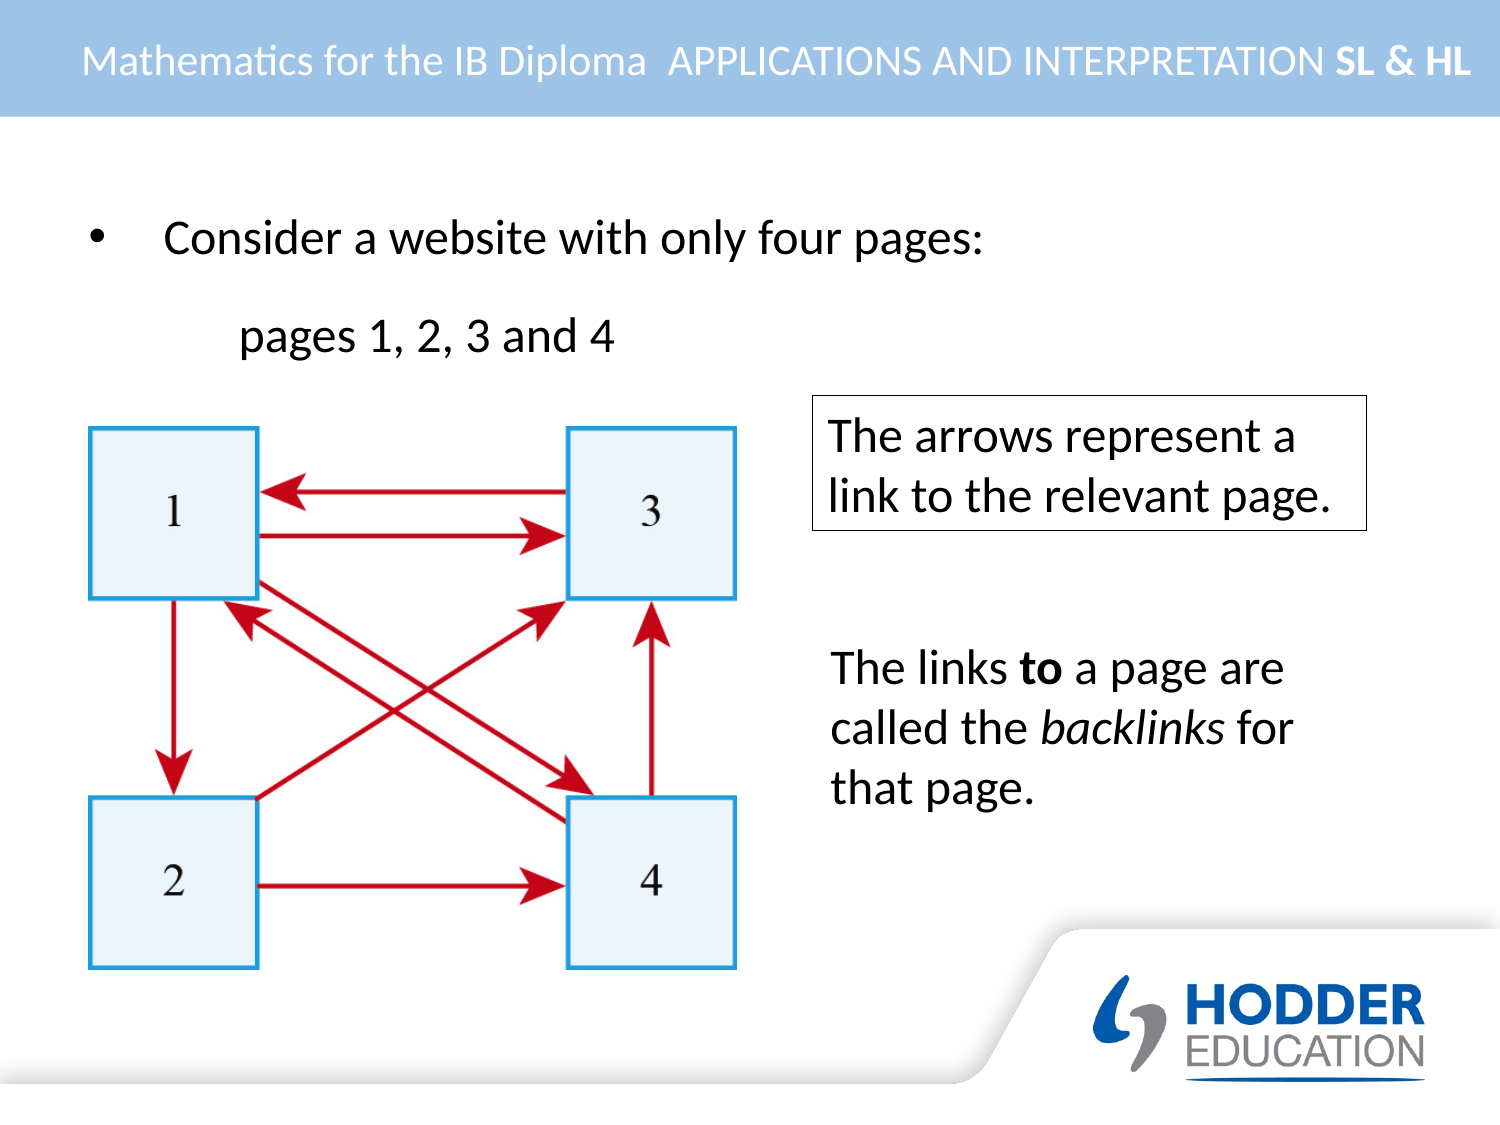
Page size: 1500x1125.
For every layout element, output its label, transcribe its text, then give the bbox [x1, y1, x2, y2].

text_box The links to a page are called the backlinks for that page. [815, 626, 1367, 822]
text_box Mathematics for the IB Diploma APPLICATIONS AND INTERPRETATION SL & HL [0, 0, 1500, 118]
text_box Consider a website with only four pages: pages 1, 2, 3 and 4 [88, 204, 1439, 460]
text_box The arrows represent a link to the relevant page. [812, 460, 1367, 531]
picture [88, 426, 737, 970]
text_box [0, 893, 1500, 1125]
